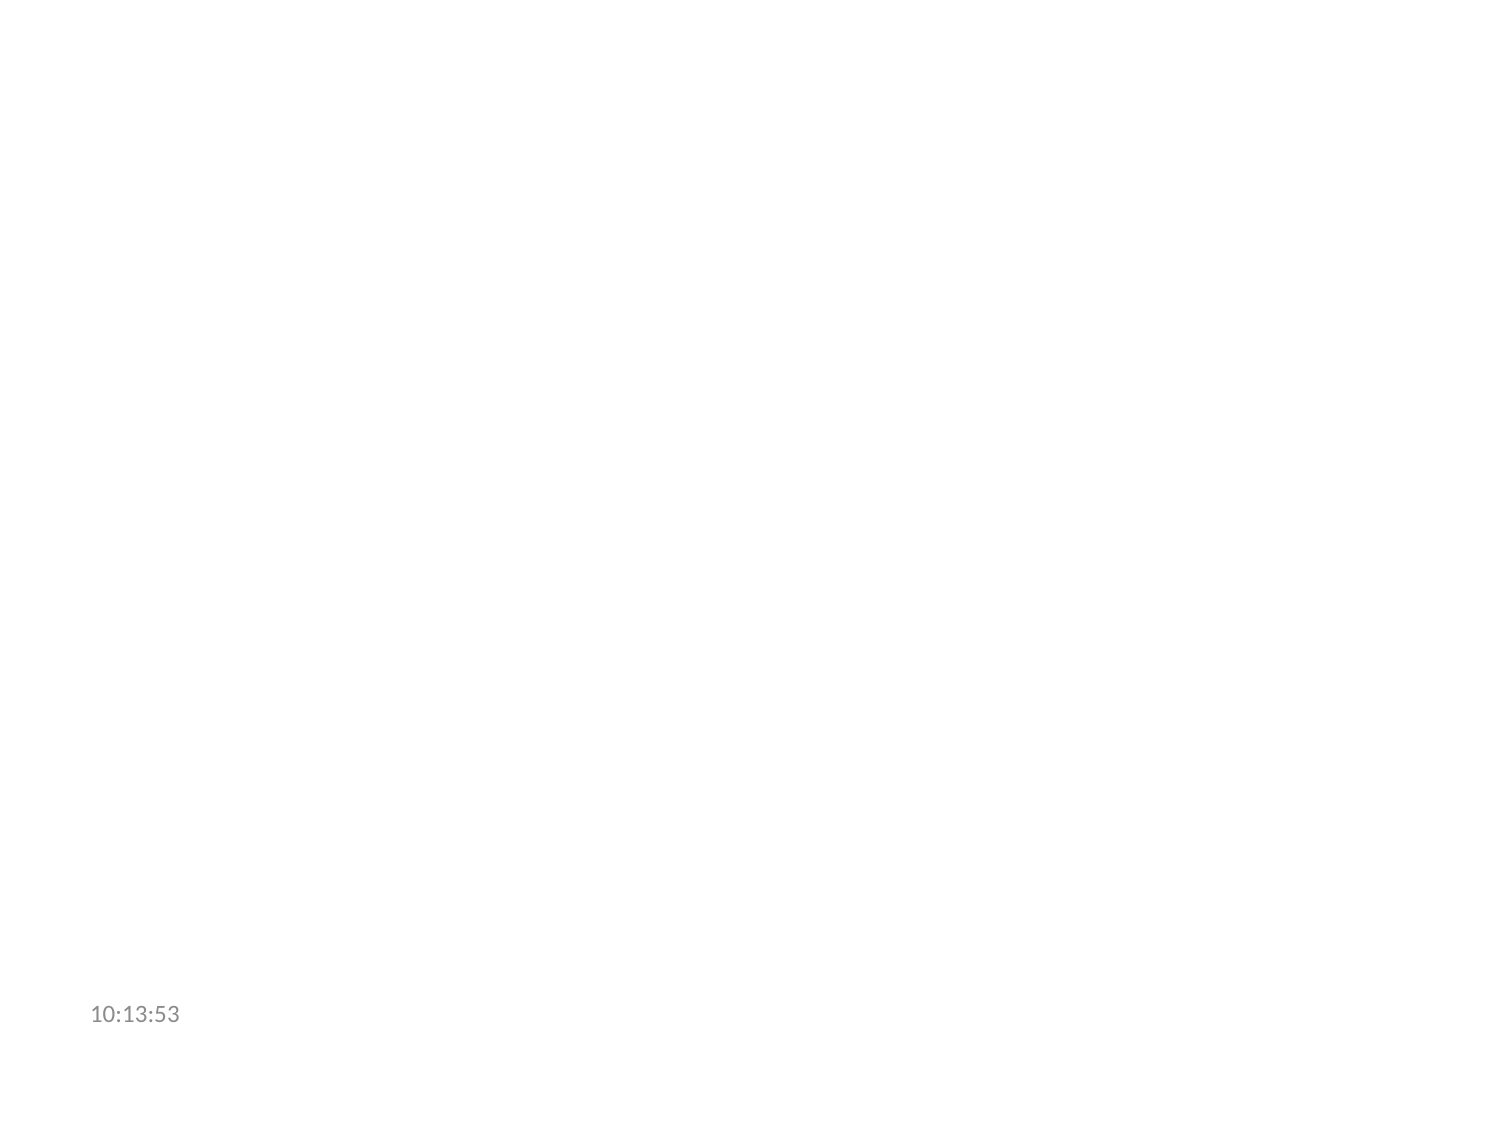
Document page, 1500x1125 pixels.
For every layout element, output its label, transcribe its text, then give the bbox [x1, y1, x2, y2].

text_box 15:35:09 [75, 982, 425, 1043]
